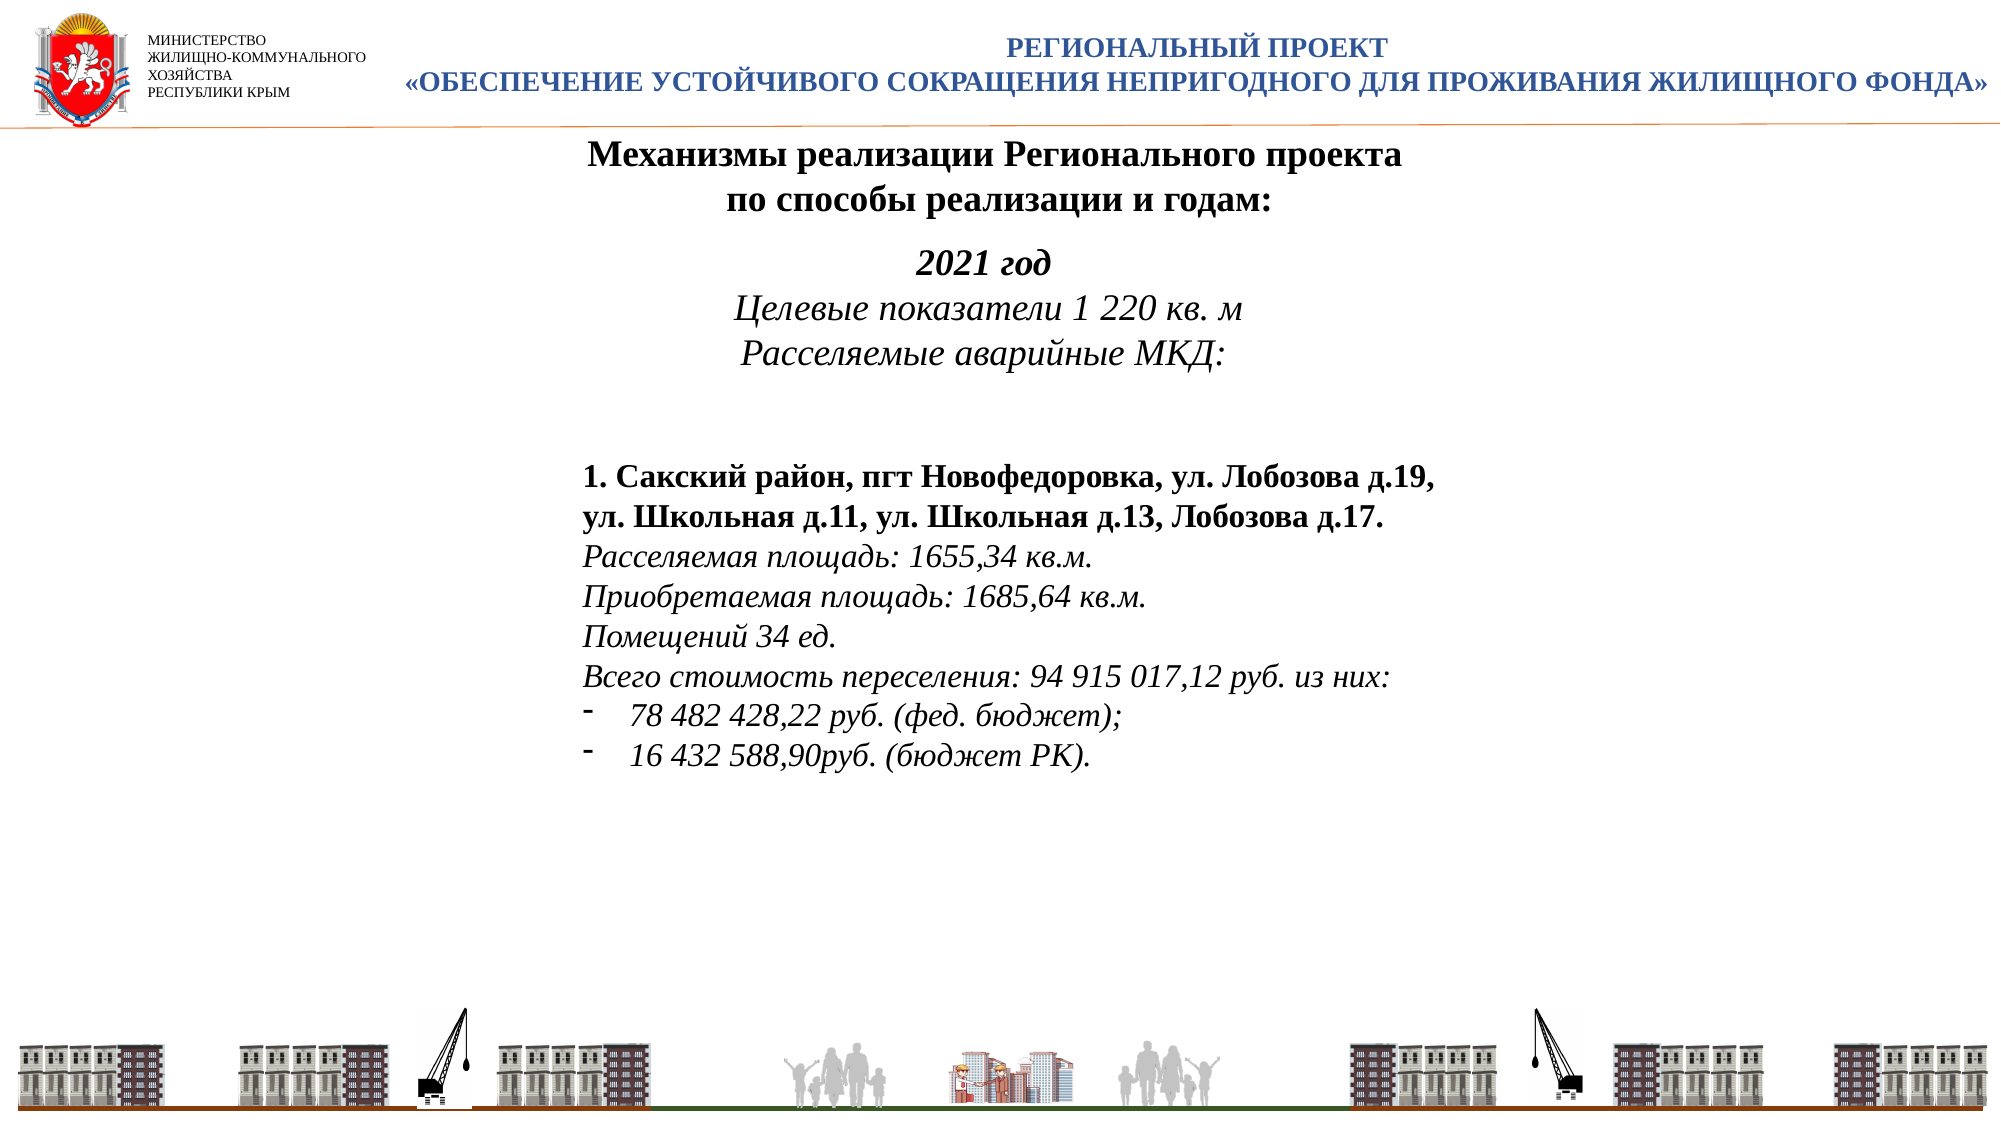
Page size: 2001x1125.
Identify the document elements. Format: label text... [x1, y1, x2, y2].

text_box 2021 год Целевые показатели 1 220 кв. м Расселяемые аварийные МКД: [719, 230, 1259, 426]
text_box Механизмы реализации Регионального проекта по способы реализации и годам: [547, 129, 1453, 227]
picture [784, 1041, 887, 1108]
picture [17, 1043, 165, 1108]
picture [238, 1043, 390, 1108]
text_box РЕГИОНАЛЬНЫЙ ПРОЕКТ «ОБЕСПЕЧЕНИЕ УСТОЙЧИВОГО СОКРАЩЕНИЯ НЕПРИГОДНОГО ДЛЯ ПРОЖИВАНИЯ ЖИЛИЩНОГО ФОНДА» [365, 21, 2000, 105]
picture [496, 1043, 651, 1108]
picture [1529, 1007, 1584, 1104]
text_box МИНИСТЕРСТВО ЖИЛИЩНО-КОММУНАЛЬНОГО ХОЗЯЙСТВА РЕСПУБЛИКИ КРЫМ [133, 23, 393, 109]
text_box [133, 123, 2000, 129]
picture [1833, 1043, 1989, 1110]
picture [417, 1007, 472, 1109]
picture [1612, 1043, 1765, 1108]
picture [1349, 1043, 1498, 1108]
picture [922, 1043, 1109, 1108]
picture [31, 10, 133, 130]
picture [1117, 1040, 1220, 1106]
text_box 1. Сакский район, пгт Новофедоровка, ул. Лобозова д.19, ул. Школьная д.11, ул. Школьная д.13, Лобозова д.17. Расселяемая площадь: 1655,34 кв.м. Приобретаемая площадь: 1685,64 кв.м. Помещений 34 ед. Всего стоимость переселения: 94 915 017,12 руб. из них: 78 482 428,22 руб. (фед. бюджет); 16 432 588,90руб. (бюджет РК). [567, 446, 1477, 781]
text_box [0, 123, 31, 129]
